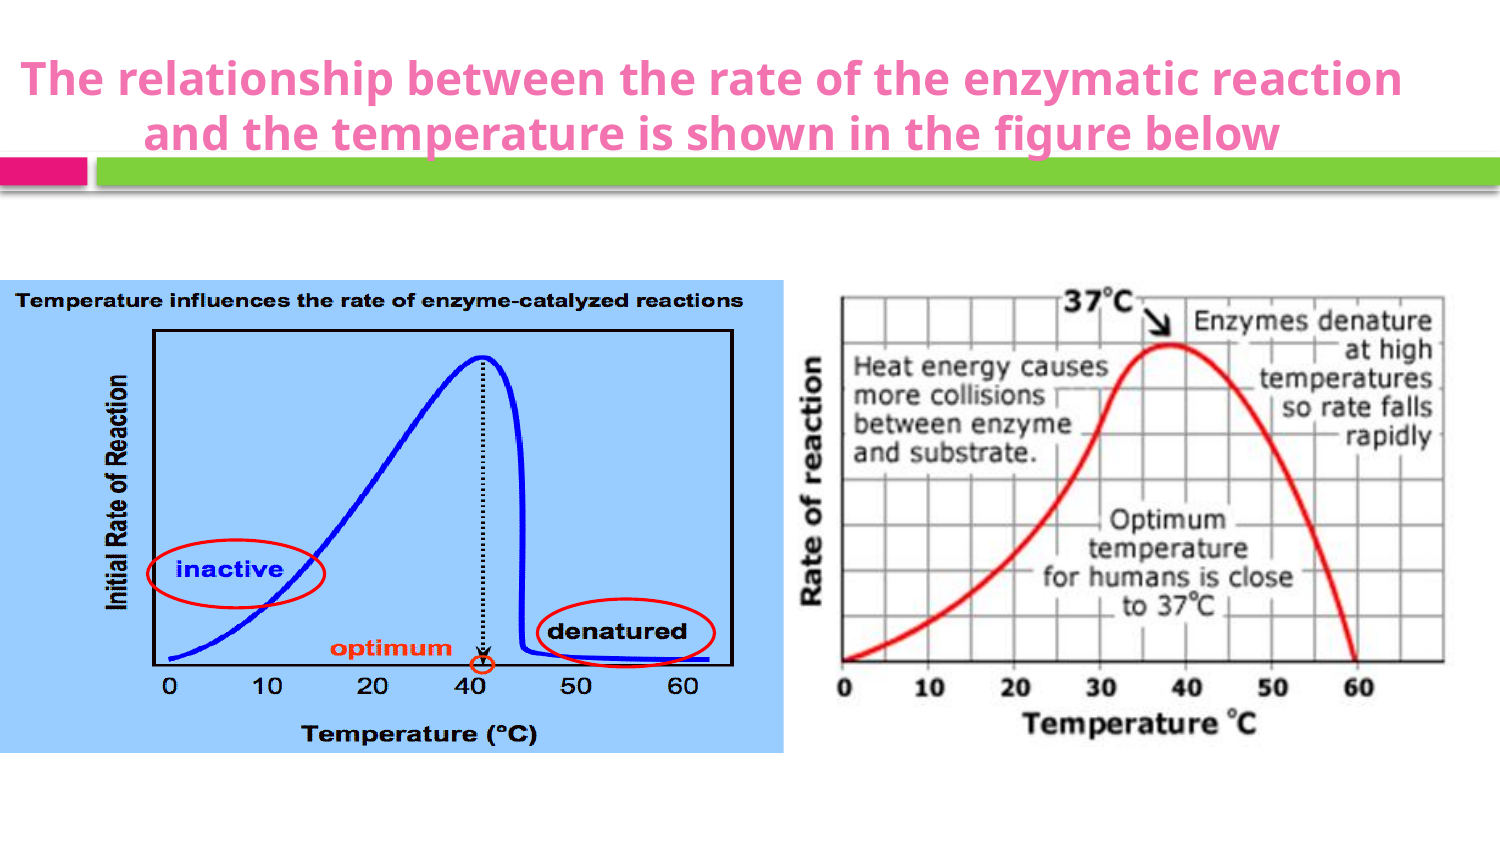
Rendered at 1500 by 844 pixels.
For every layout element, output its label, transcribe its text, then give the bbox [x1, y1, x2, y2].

title The relationship between the rate of the enzymatic reaction and the temperature is shown in the figure below [0, 33, 1425, 175]
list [0, 279, 784, 753]
picture [785, 267, 1464, 747]
